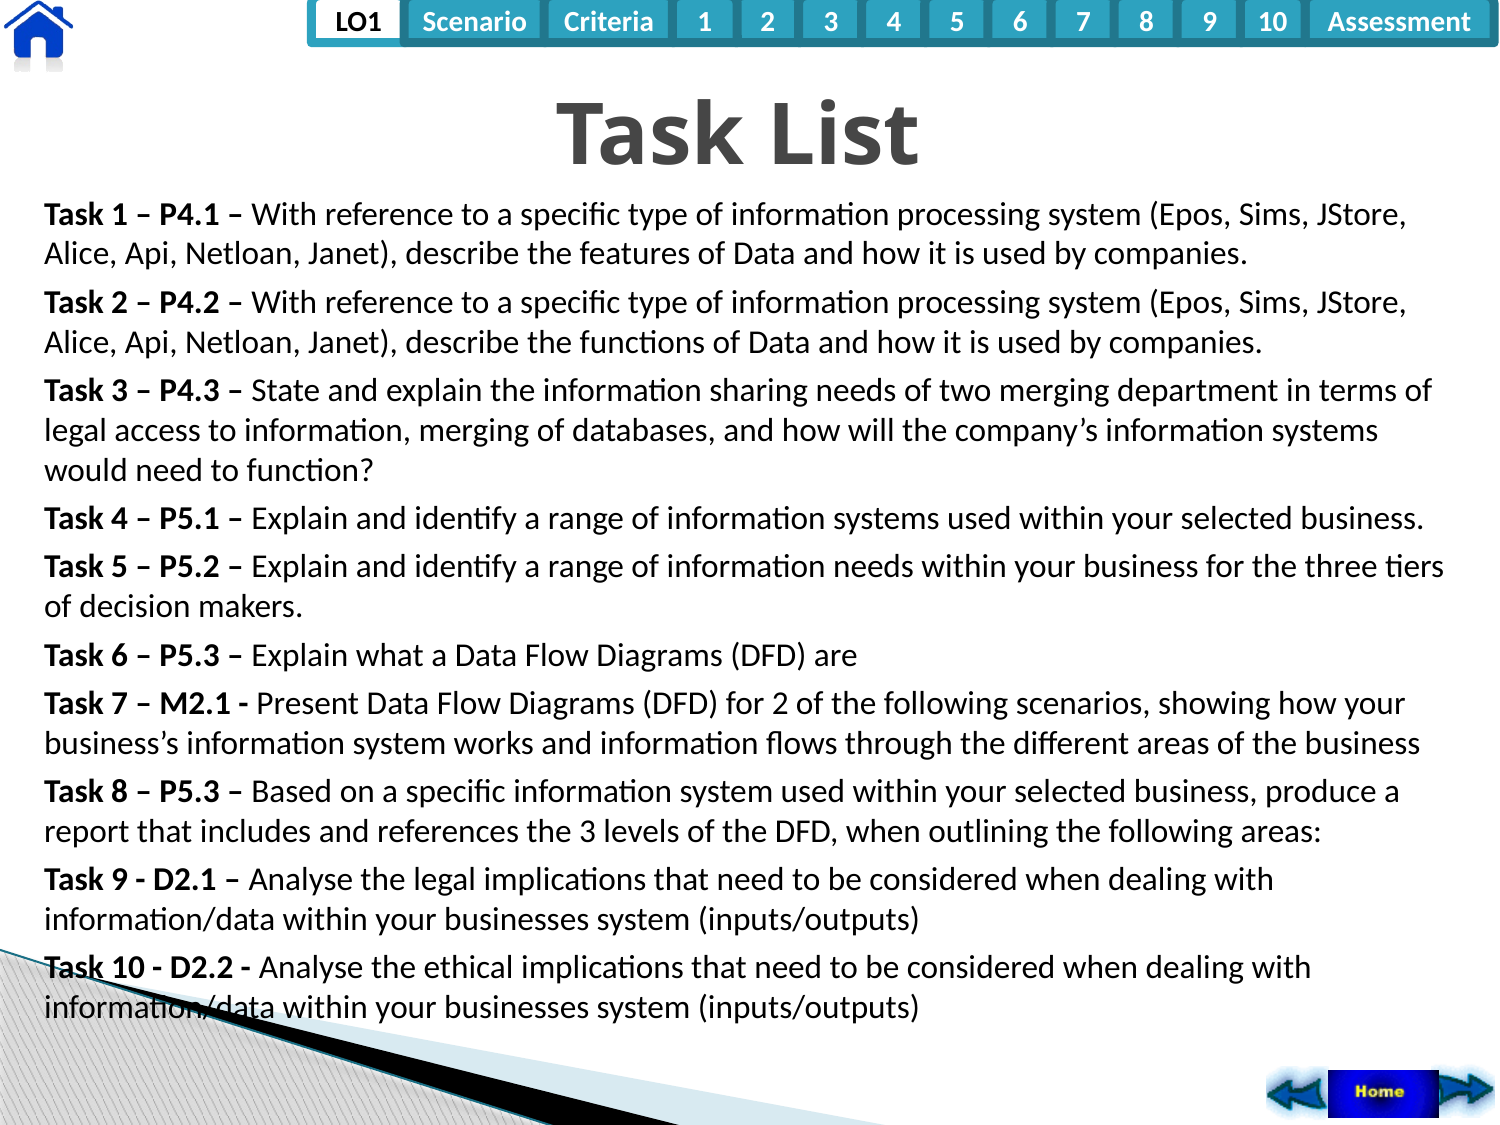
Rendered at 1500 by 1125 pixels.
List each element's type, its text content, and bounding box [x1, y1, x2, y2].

title Task List [29, 66, 1447, 183]
list Task 1 – P4.1 – With reference to a specific type of information processing system (Epos, Sims, JStore, Alice, Api, Netloan, Janet), describe the features of Data and how it is used by companies. Task 2 – P4.2 – With reference to a specific type of information processing system (Epos, Sims, JStore, Alice, Api, Netloan, Janet), describe the functions of Data and how it is used by companies. Task 3 – P4.3 – State and explain the information sharing needs of two merging department in terms of legal access to information, merging of databases, and how will the company’s information systems would need to function? Task 4 – P5.1 – Explain and identify a range of information systems used within your selected business. Task 5 – P5.2 – Explain and identify a range of information needs within your business for the three tiers of decision makers. Task 6 – P5.3 – Explain what a Data Flow Diagrams (DFD) are Task 7 – M2.1 - Present Data Flow Diagrams (DFD) for 2 of the following scenarios, showing how your business’s information system works and information flows through the different areas of the business Task 8 – P5.3 – Based on a specific information system used within your selected business, produce a report that includes and references the 3 levels of the DFD, when outlining the following areas: Task 9 - D2.1 – Analyse the legal implications that need to be considered when dealing with information/data within your businesses system (inputs/outputs) Task 10 - D2.2 - Analyse the ethical implications that need to be considered when dealing with information/data within your businesses system (inputs/outputs) [29, 184, 1471, 1059]
picture [0, 0, 77, 91]
picture [1266, 1055, 1495, 1125]
